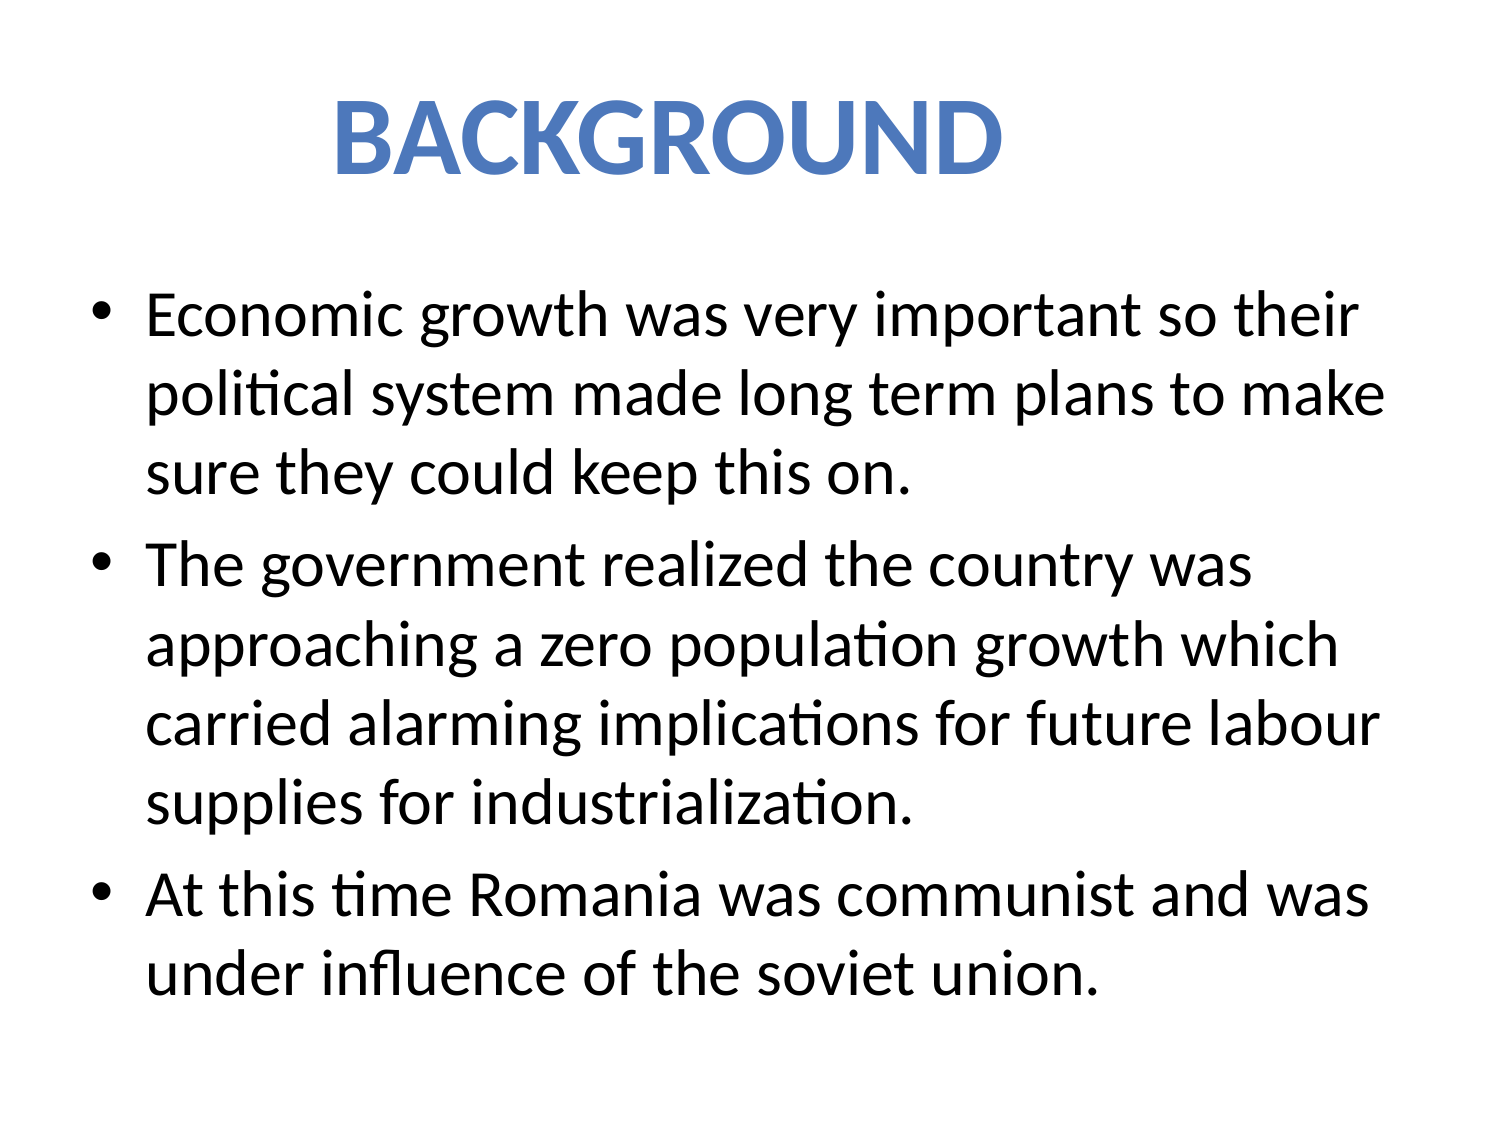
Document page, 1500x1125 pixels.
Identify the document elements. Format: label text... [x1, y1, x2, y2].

text_box background [316, 54, 1021, 205]
list Economic growth was very important so their political system made long term plans to make sure they could keep this on. The government realized the country was approaching a zero population growth which carried alarming implications for future labour supplies for industrialization. At this time Romania was communist and was under influence of the soviet union. [75, 262, 1436, 1024]
